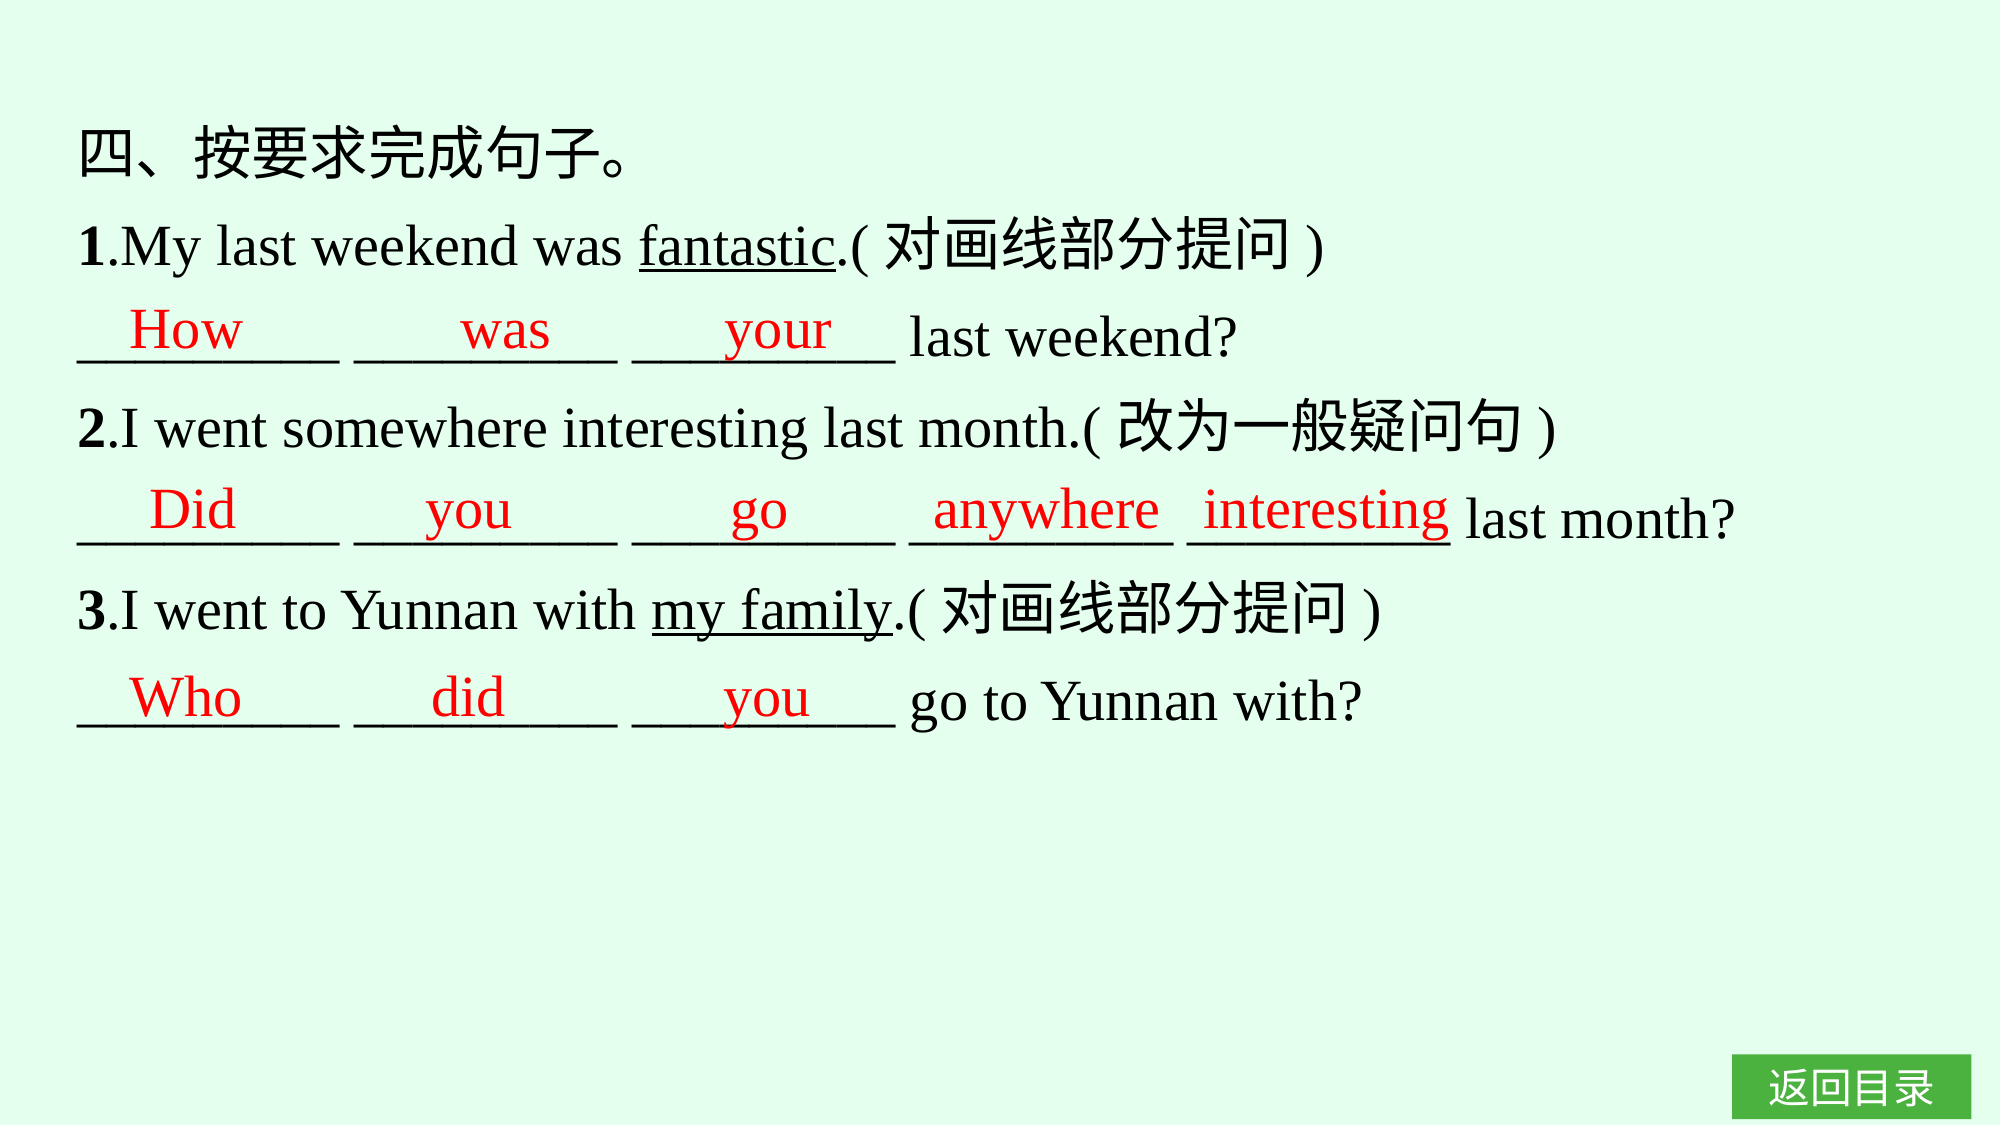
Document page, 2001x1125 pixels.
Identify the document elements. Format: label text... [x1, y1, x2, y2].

text_box How was your [115, 268, 848, 368]
text_box Who did you [114, 636, 827, 736]
text_box Did you go anywhere interesting [134, 449, 1466, 548]
text_box 四、按要求完成句子。 1.My last weekend was fantastic.(对画线部分提问) _________ _________ _________ last weekend? 2.I went somewhere interesting last month.(改为一般疑问句) _________ _________ _________ _________ _________ last month? 3.I went to Yunnan with my family.(对画线部分提问) _________ _________ _________ go to Yunnan with? [62, 87, 1938, 740]
